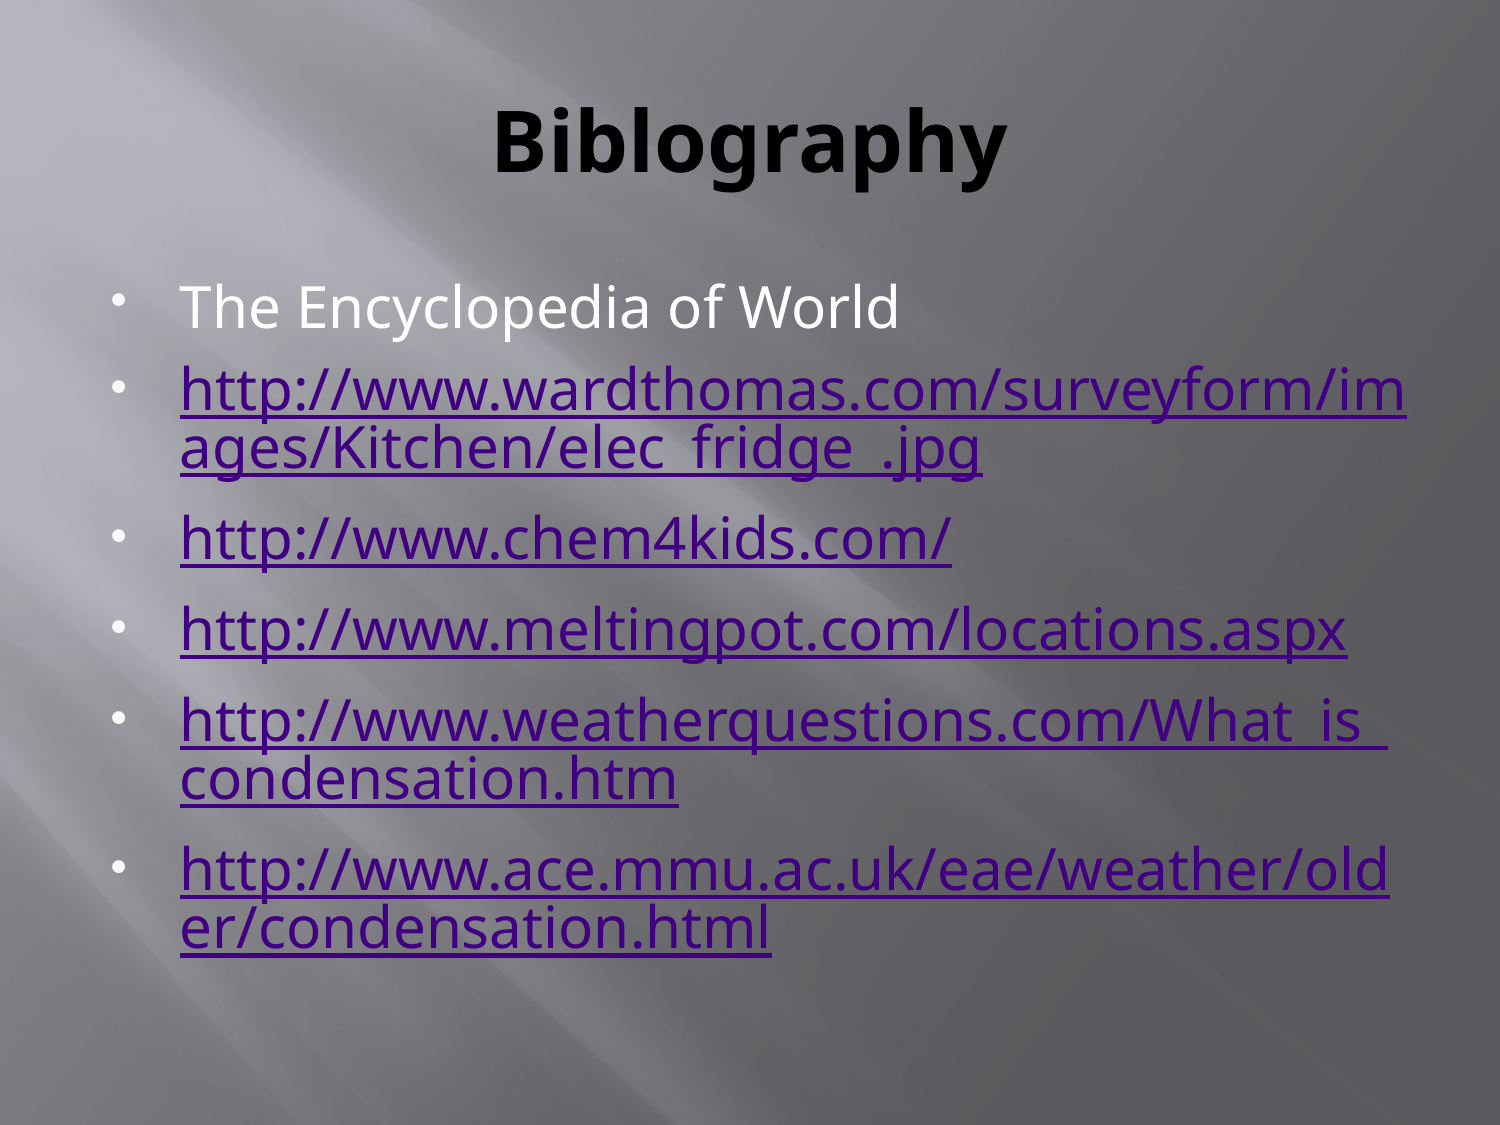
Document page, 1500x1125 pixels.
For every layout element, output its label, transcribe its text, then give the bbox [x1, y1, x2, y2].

list The Encyclopedia of World http://www.wardthomas.com/surveyform/images/Kitchen/elec_fridge_.jpg http://www.chem4kids.com/ http://www.meltingpot.com/locations.aspx http://www.weatherquestions.com/What_is_condensation.htm http://www.ace.mmu.ac.uk/eae/weather/older/condensation.html [75, 262, 1425, 1035]
title Biblography [75, 45, 1425, 233]
